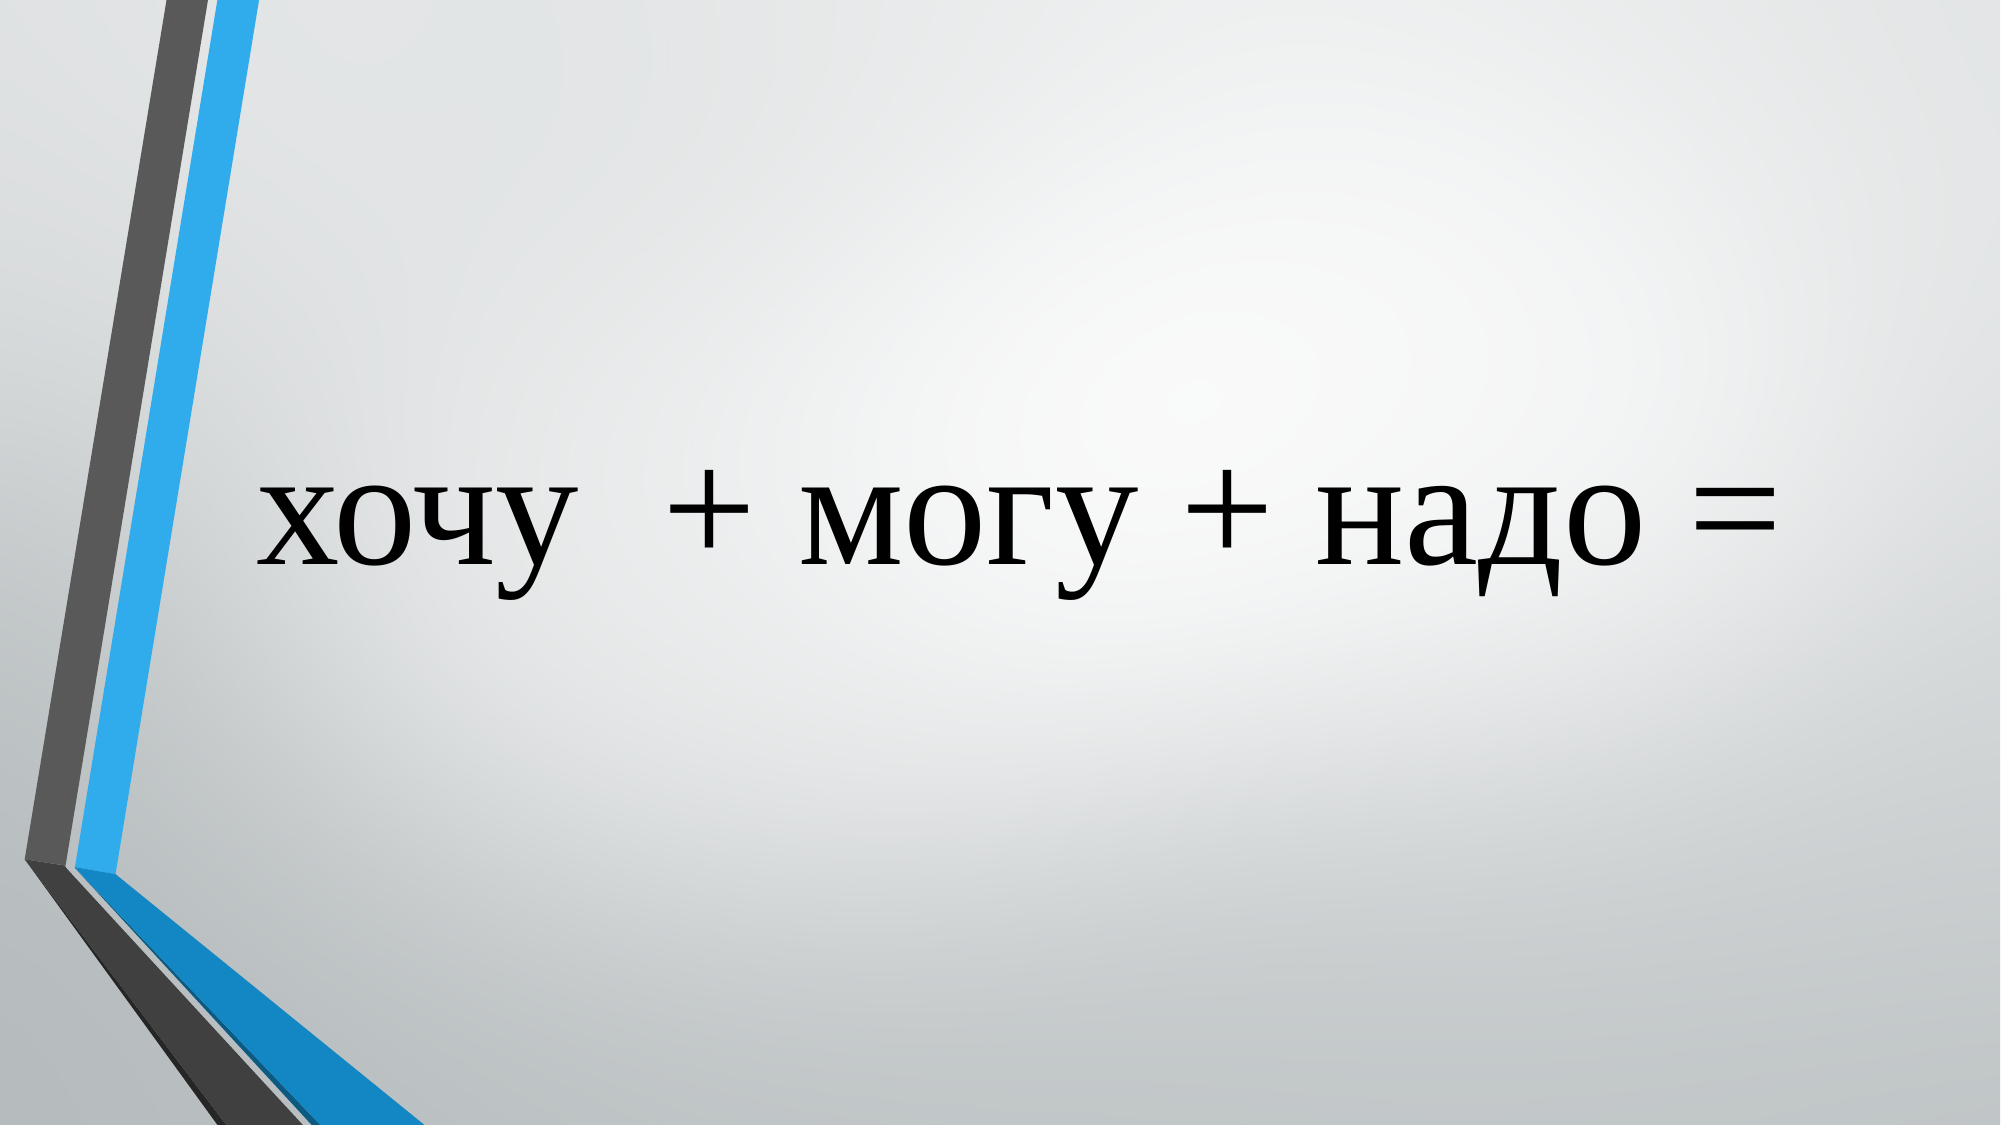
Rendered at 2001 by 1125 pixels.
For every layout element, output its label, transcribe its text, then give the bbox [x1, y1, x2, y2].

text_box хочу + могу + надо = [241, 361, 1841, 606]
